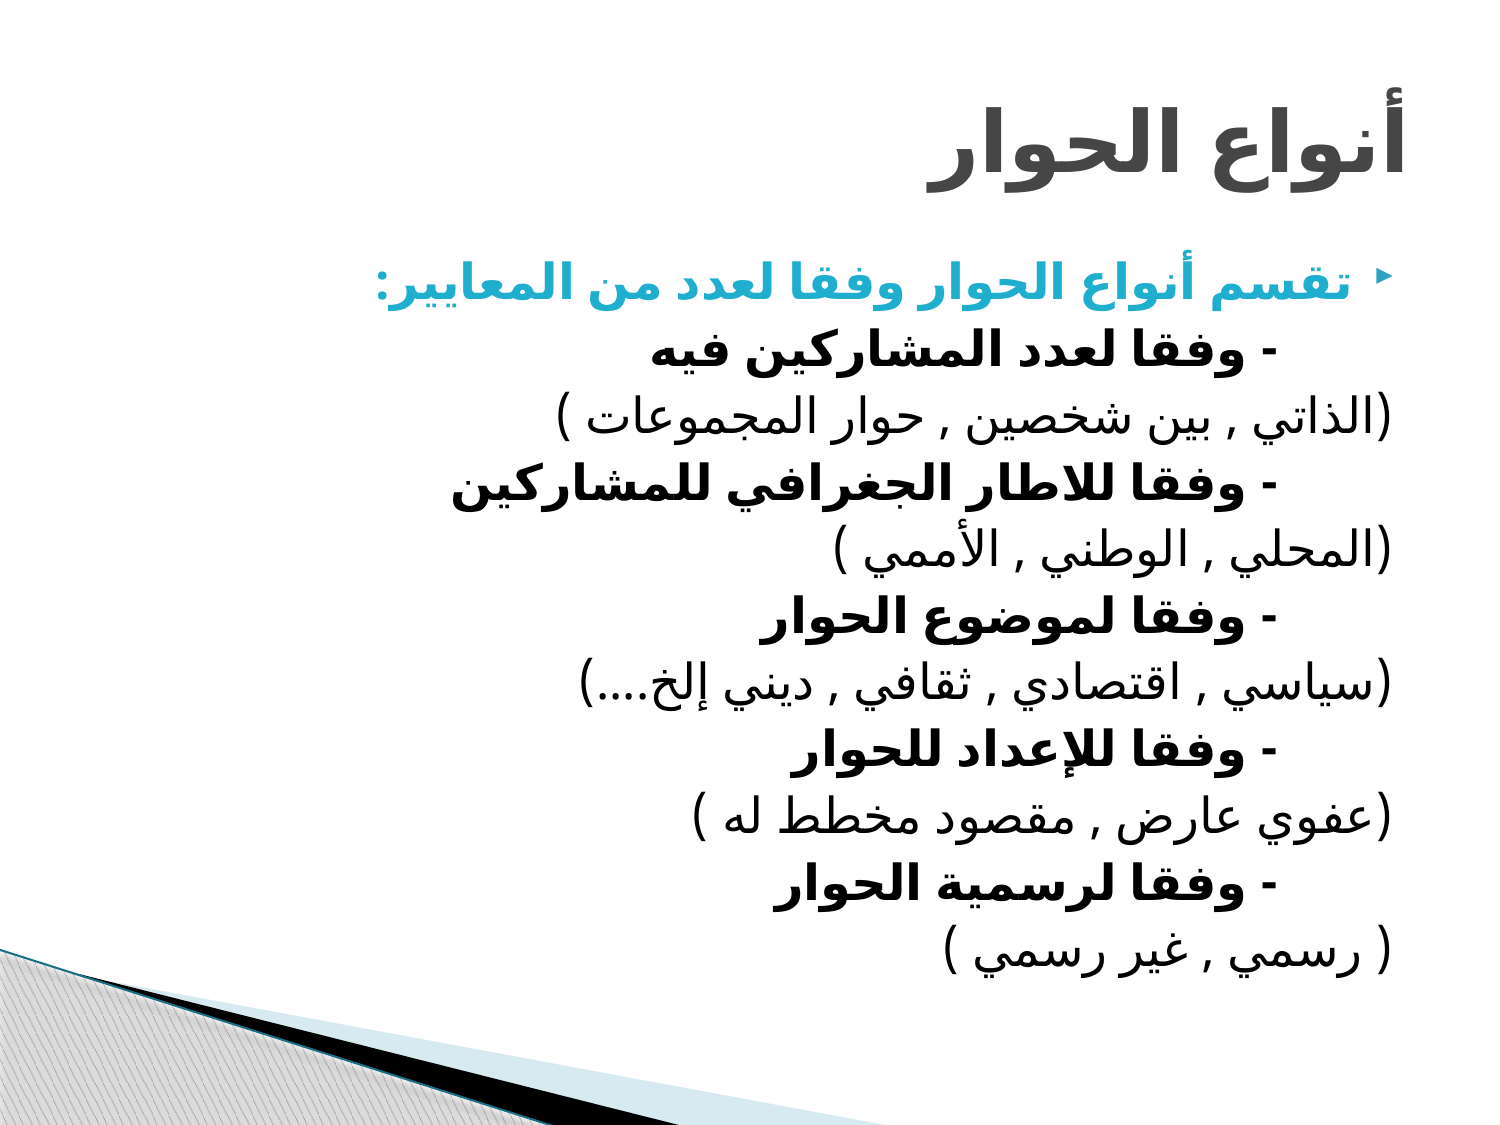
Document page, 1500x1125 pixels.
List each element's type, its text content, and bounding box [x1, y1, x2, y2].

list تقسم أنواع الحوار وفقا لعدد من المعايير: - وفقا لعدد المشاركين فيه (الذاتي , بين شخصين , حوار المجموعات ) - وفقا للاطار الجغرافي للمشاركين (المحلي , الوطني , الأممي ) - وفقا لموضوع الحوار (سياسي , اقتصادي , ثقافي , ديني إلخ....) - وفقا للإعداد للحوار (عفوي عارض , مقصود مخطط له ) - وفقا لرسمية الحوار ( رسمي , غير رسمي ) [75, 243, 1425, 986]
title أنواع الحوار [75, 45, 1425, 233]
